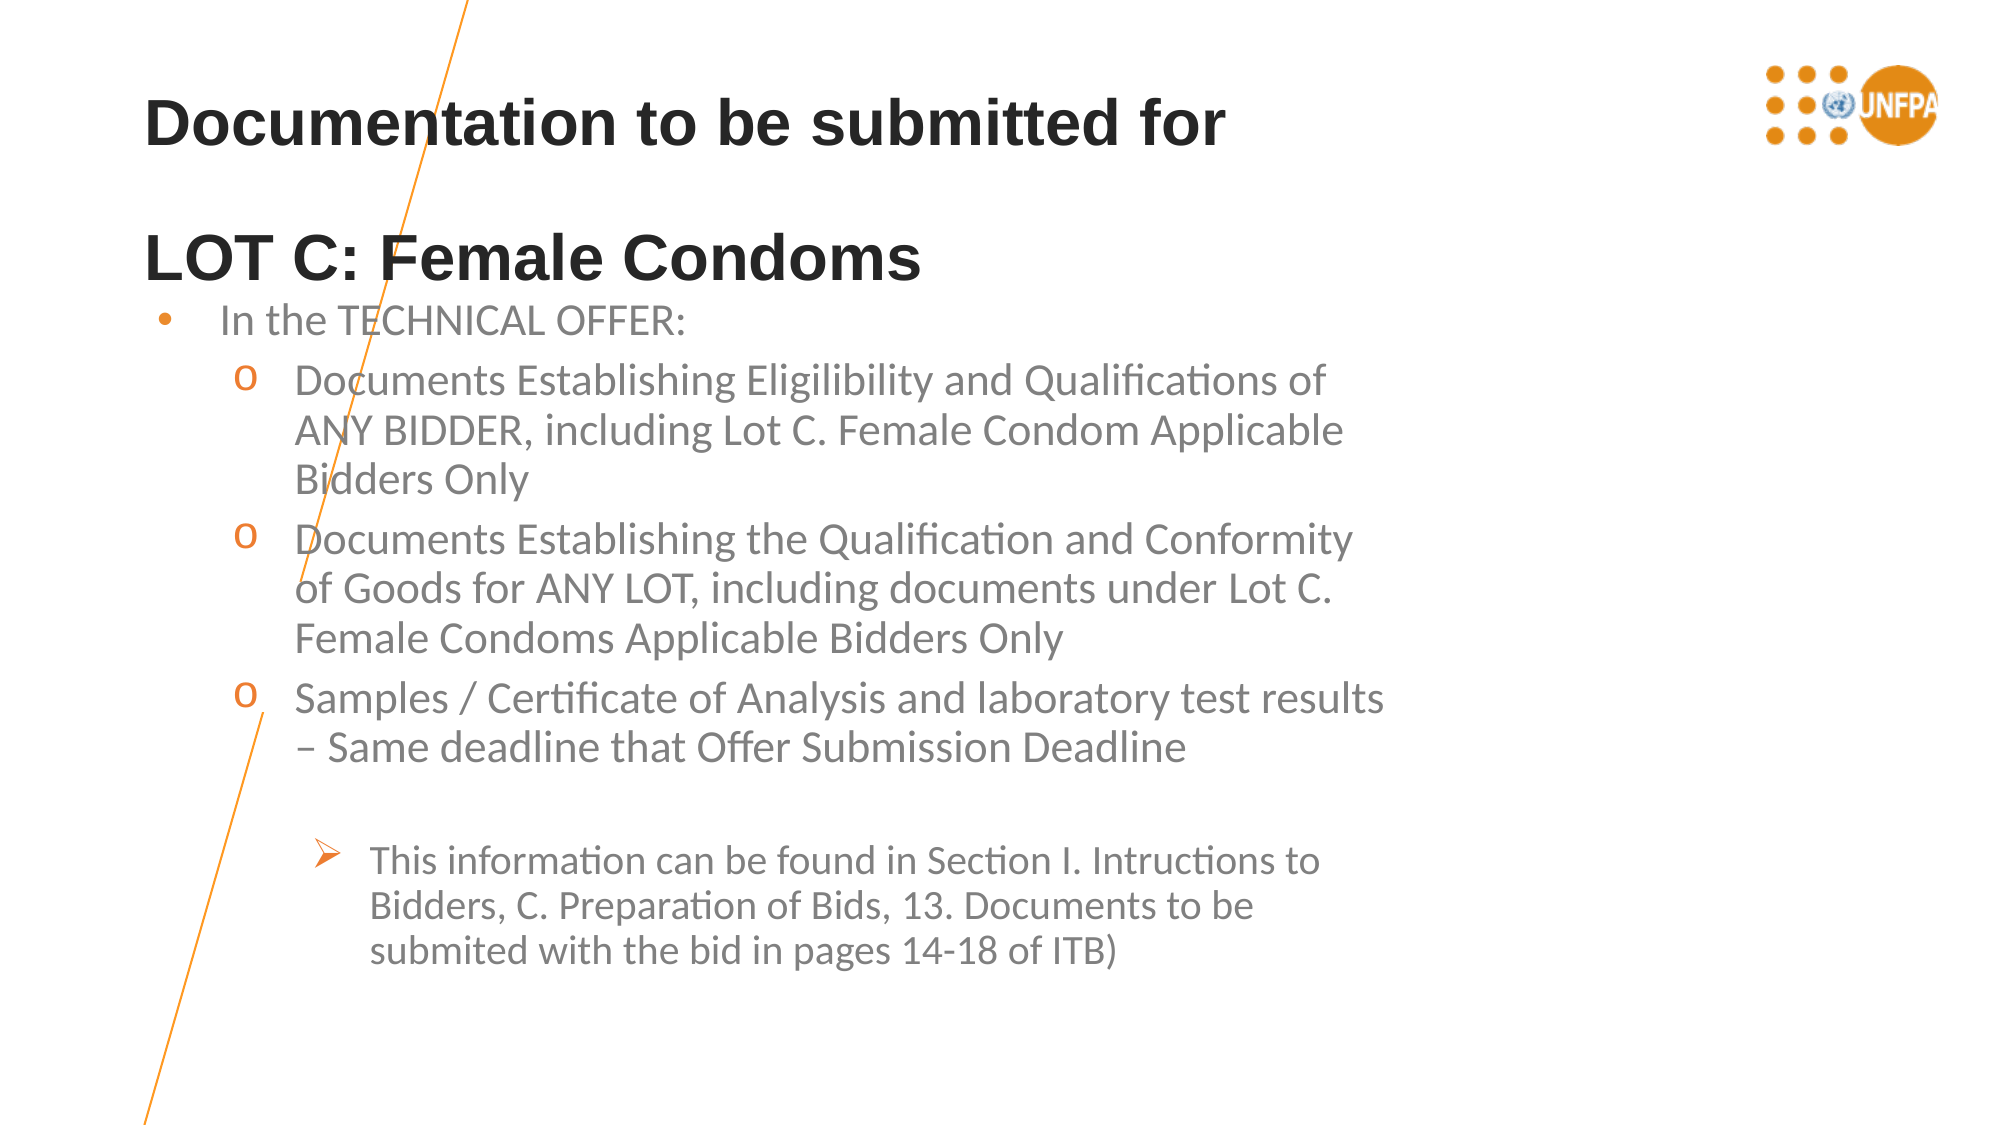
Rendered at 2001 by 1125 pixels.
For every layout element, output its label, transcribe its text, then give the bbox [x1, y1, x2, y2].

list In the TECHNICAL OFFER: Documents Establishing Eligilibility and Qualifications of ANY BIDDER, including Lot C. Female Condom Applicable Bidders Only Documents Establishing the Qualification and Conformity of Goods for ANY LOT, including documents under Lot C. Female Condoms Applicable Bidders Only Samples / Certificate of Analysis and laboratory test results – Same deadline that Offer Submission Deadline This information can be found in Section I. Intructions to Bidders, C. Preparation of Bids, 13. Documents to be submited with the bid in pages 14-18 of ITB) [129, 288, 1409, 1028]
picture [1766, 65, 1939, 146]
title Documentation to be submitted for LOT C: Female Condoms [129, 160, 1677, 244]
